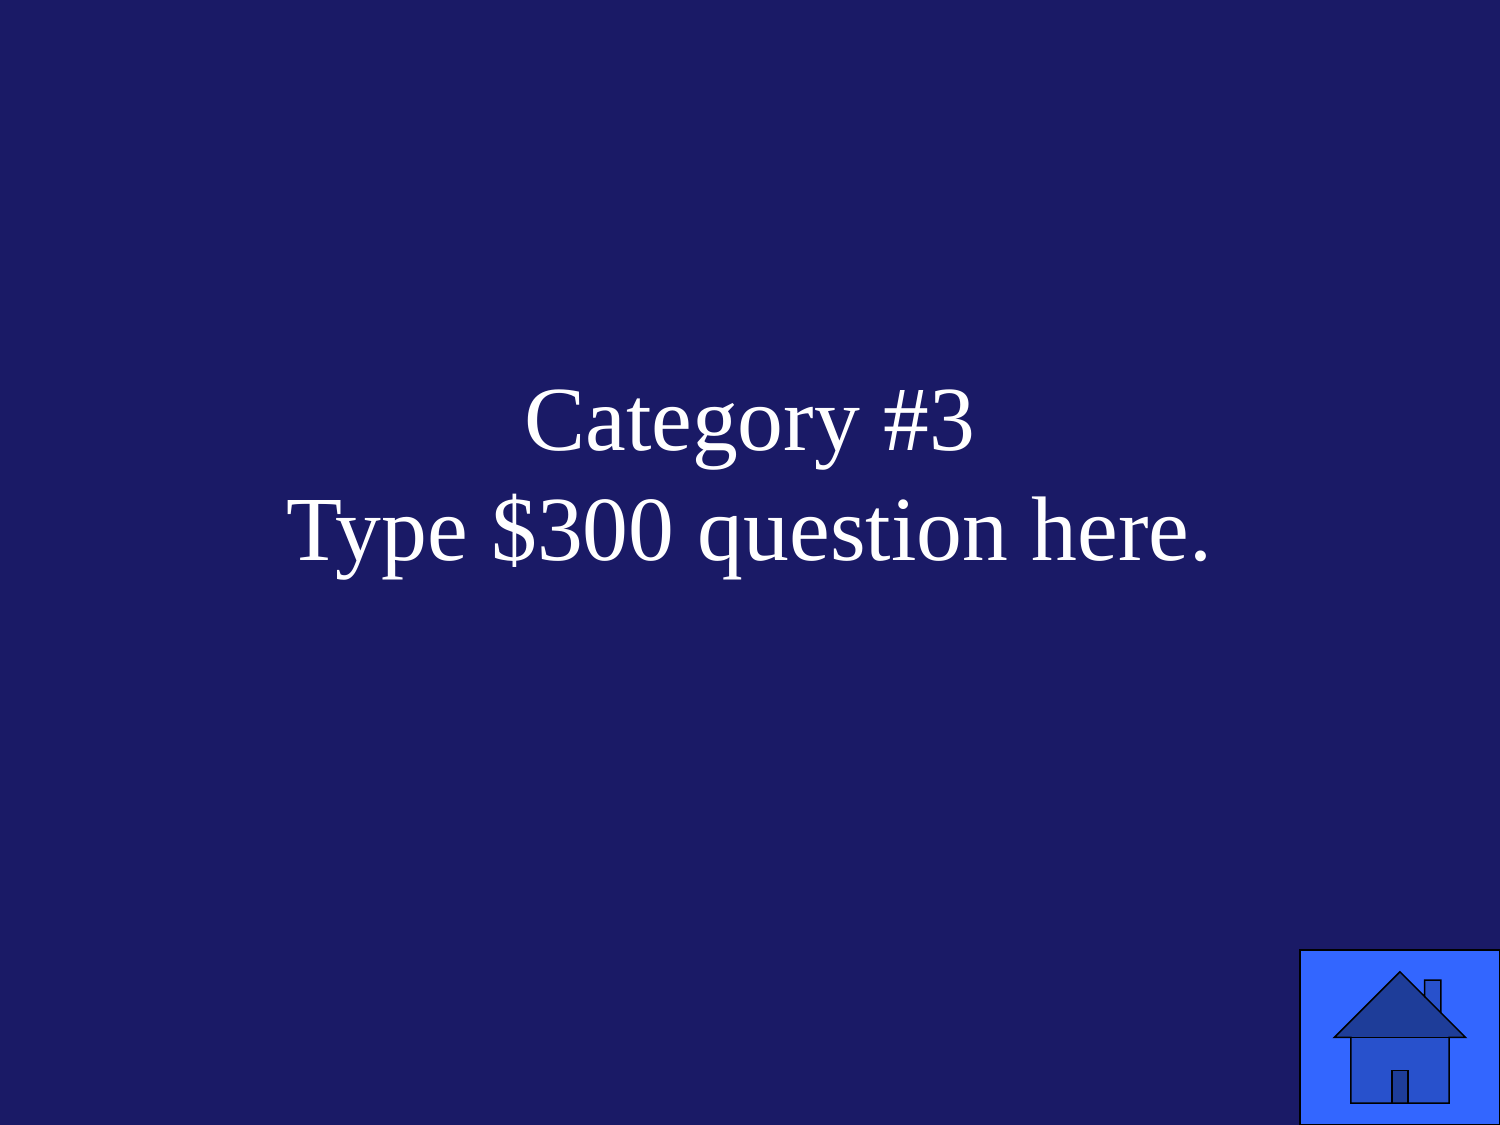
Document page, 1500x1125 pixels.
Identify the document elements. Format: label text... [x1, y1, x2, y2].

text_box [1299, 950, 1500, 1125]
title Category #3 Type $300 question here. [112, 374, 1388, 563]
